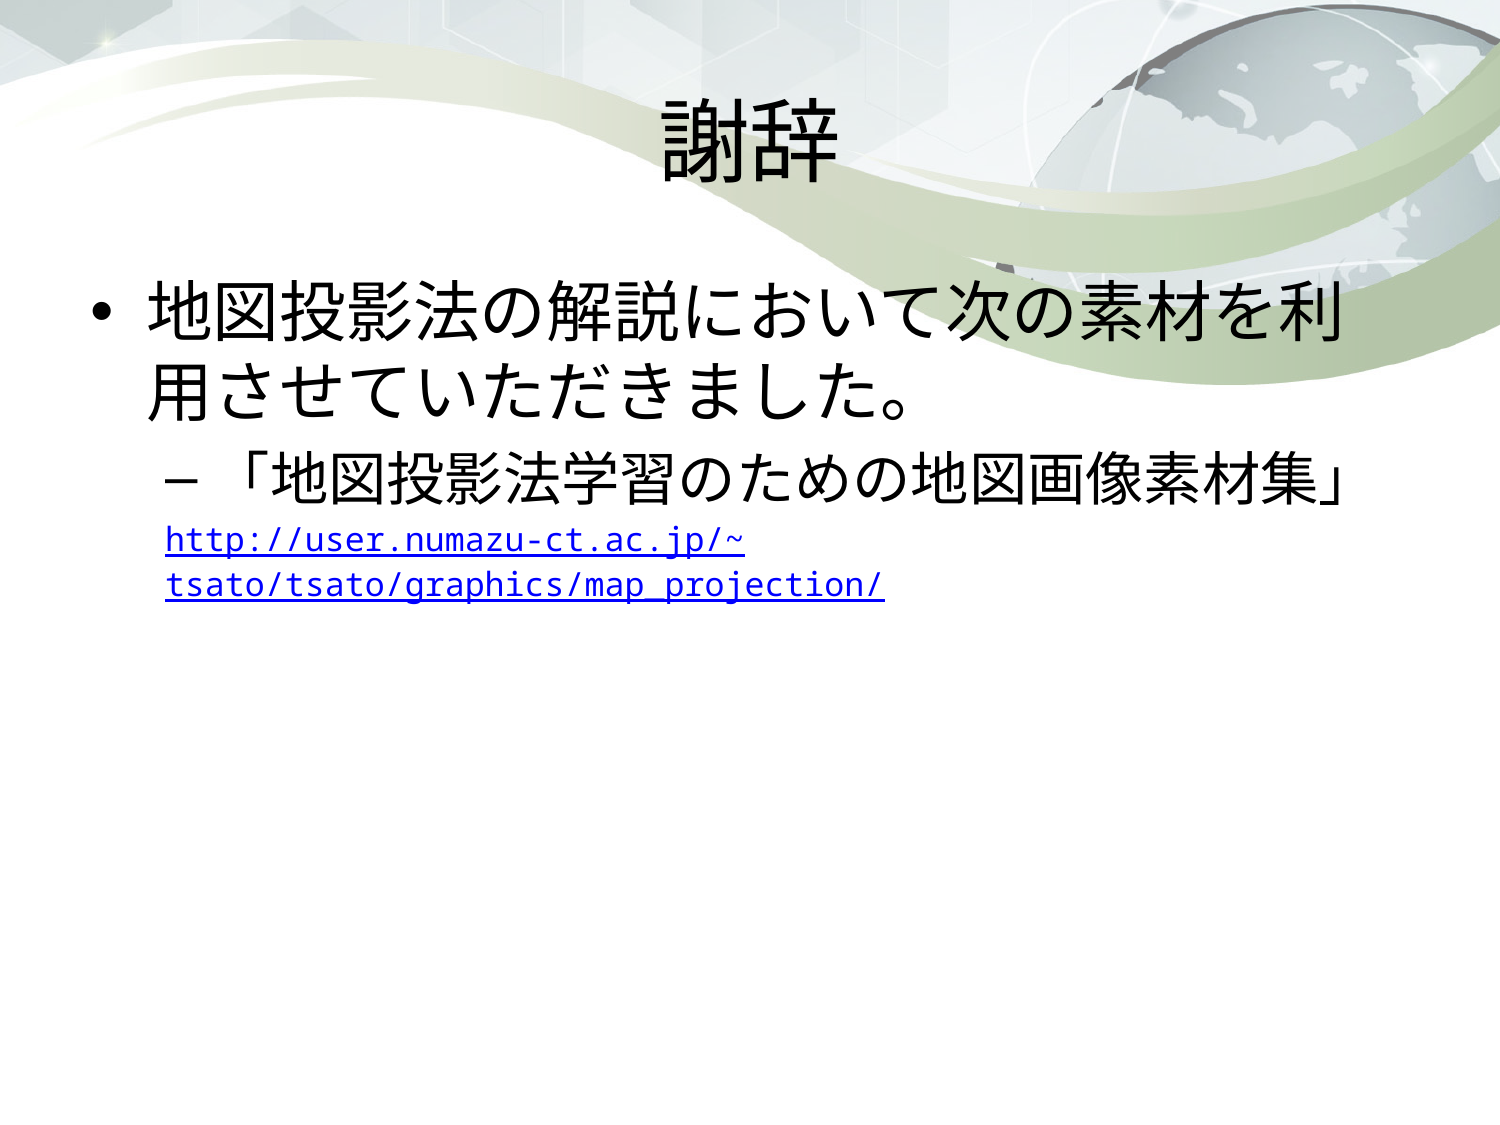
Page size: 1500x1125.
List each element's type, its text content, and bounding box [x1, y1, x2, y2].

title 謝辞 [75, 45, 1425, 233]
list 地図投影法の解説において次の素材を利用させていただきました。 「地図投影法学習のための地図画像素材集」 http://user.numazu-ct.ac.jp/~tsato/tsato/graphics/map_projection/ [75, 262, 1425, 1005]
